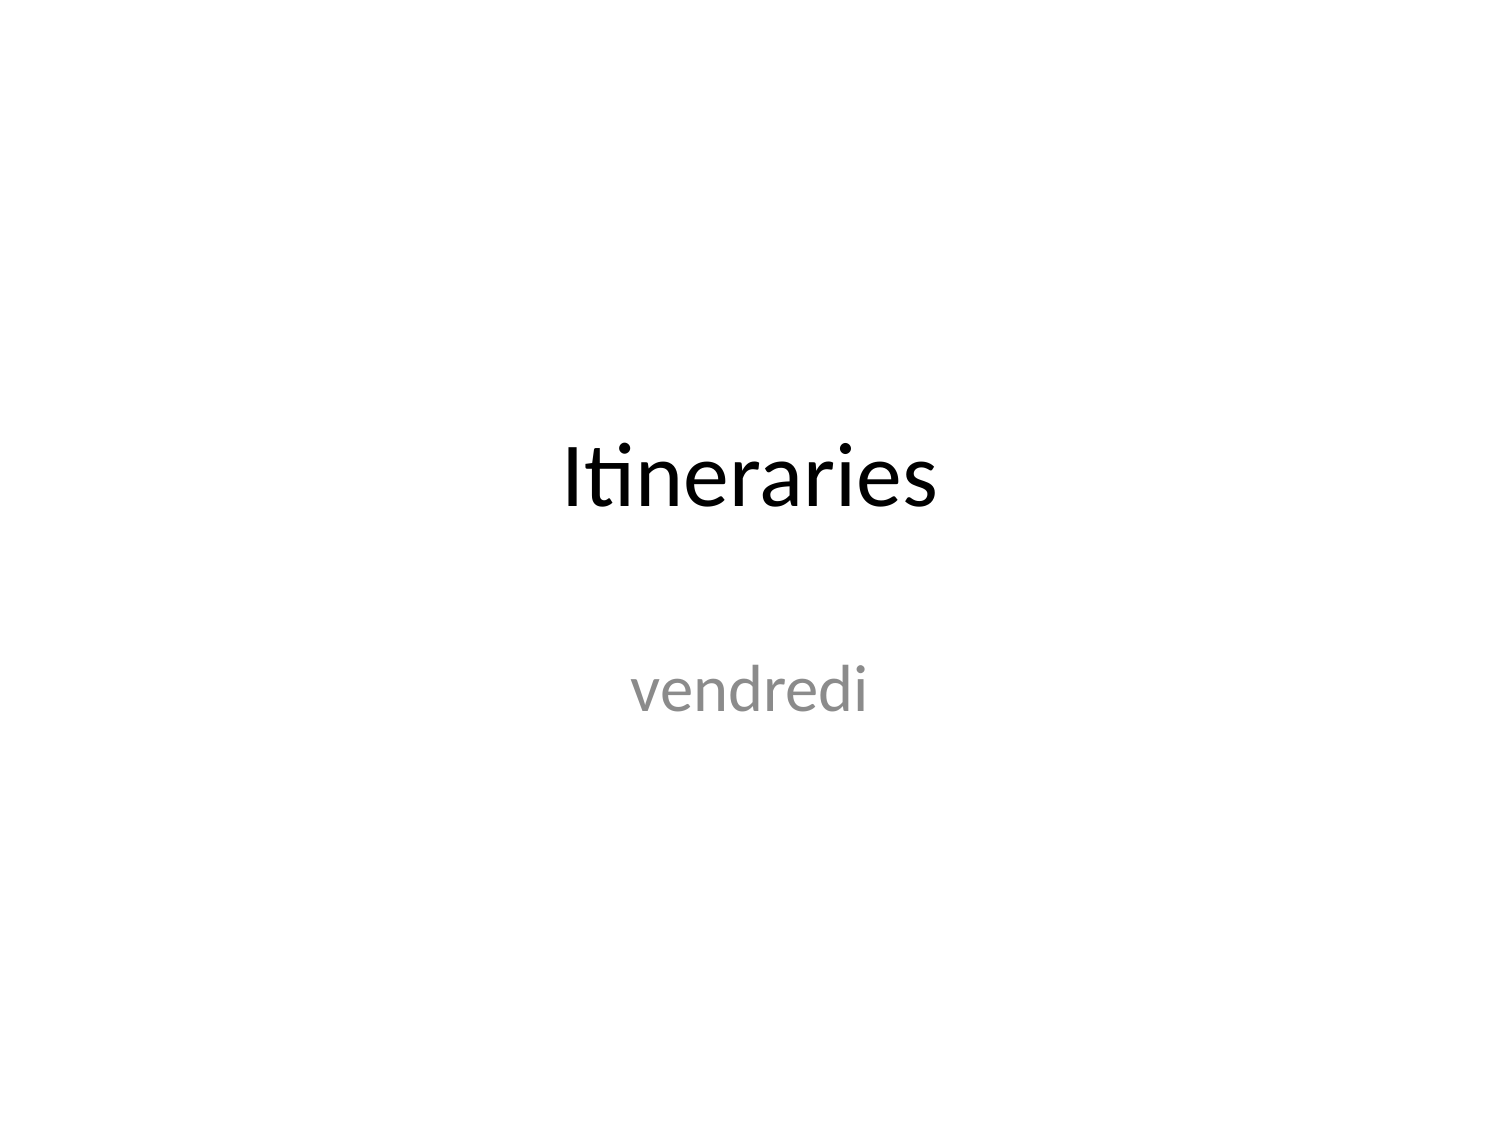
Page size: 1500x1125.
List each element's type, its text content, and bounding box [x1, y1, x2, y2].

title Itineraries [112, 349, 1388, 591]
subtitle vendredi [225, 637, 1275, 925]
